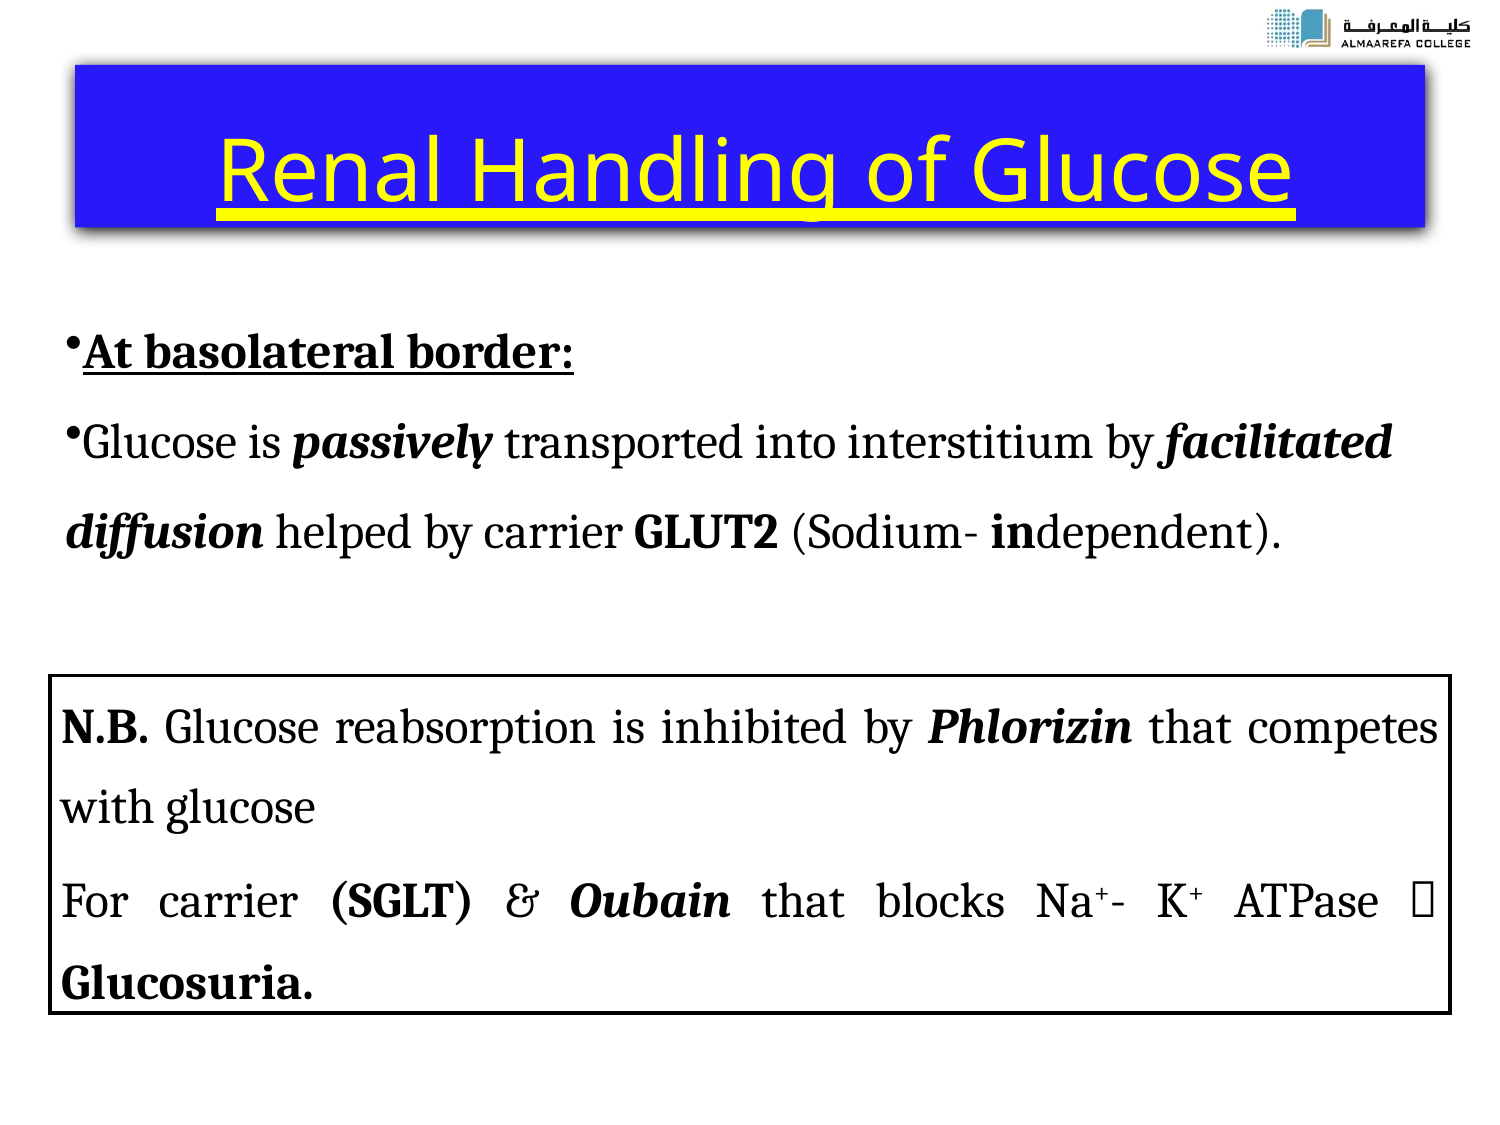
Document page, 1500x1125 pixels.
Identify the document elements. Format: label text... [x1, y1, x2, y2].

title Renal Handling of Glucose [75, 64, 1425, 228]
picture [1262, 0, 1475, 65]
text_box At basolateral border: Glucose is passively transported into interstitium by facilitated diffusion helped by carrier GLUT2 (Sodium- independent). [49, 280, 1475, 636]
table_header N.B. Glucose reabsorption is inhibited by Phlorizin that competes with glucose For carrier (SGLT) & Oubain that blocks Na+- K+ ATPase  Glucosuria. [52, 677, 1448, 1011]
